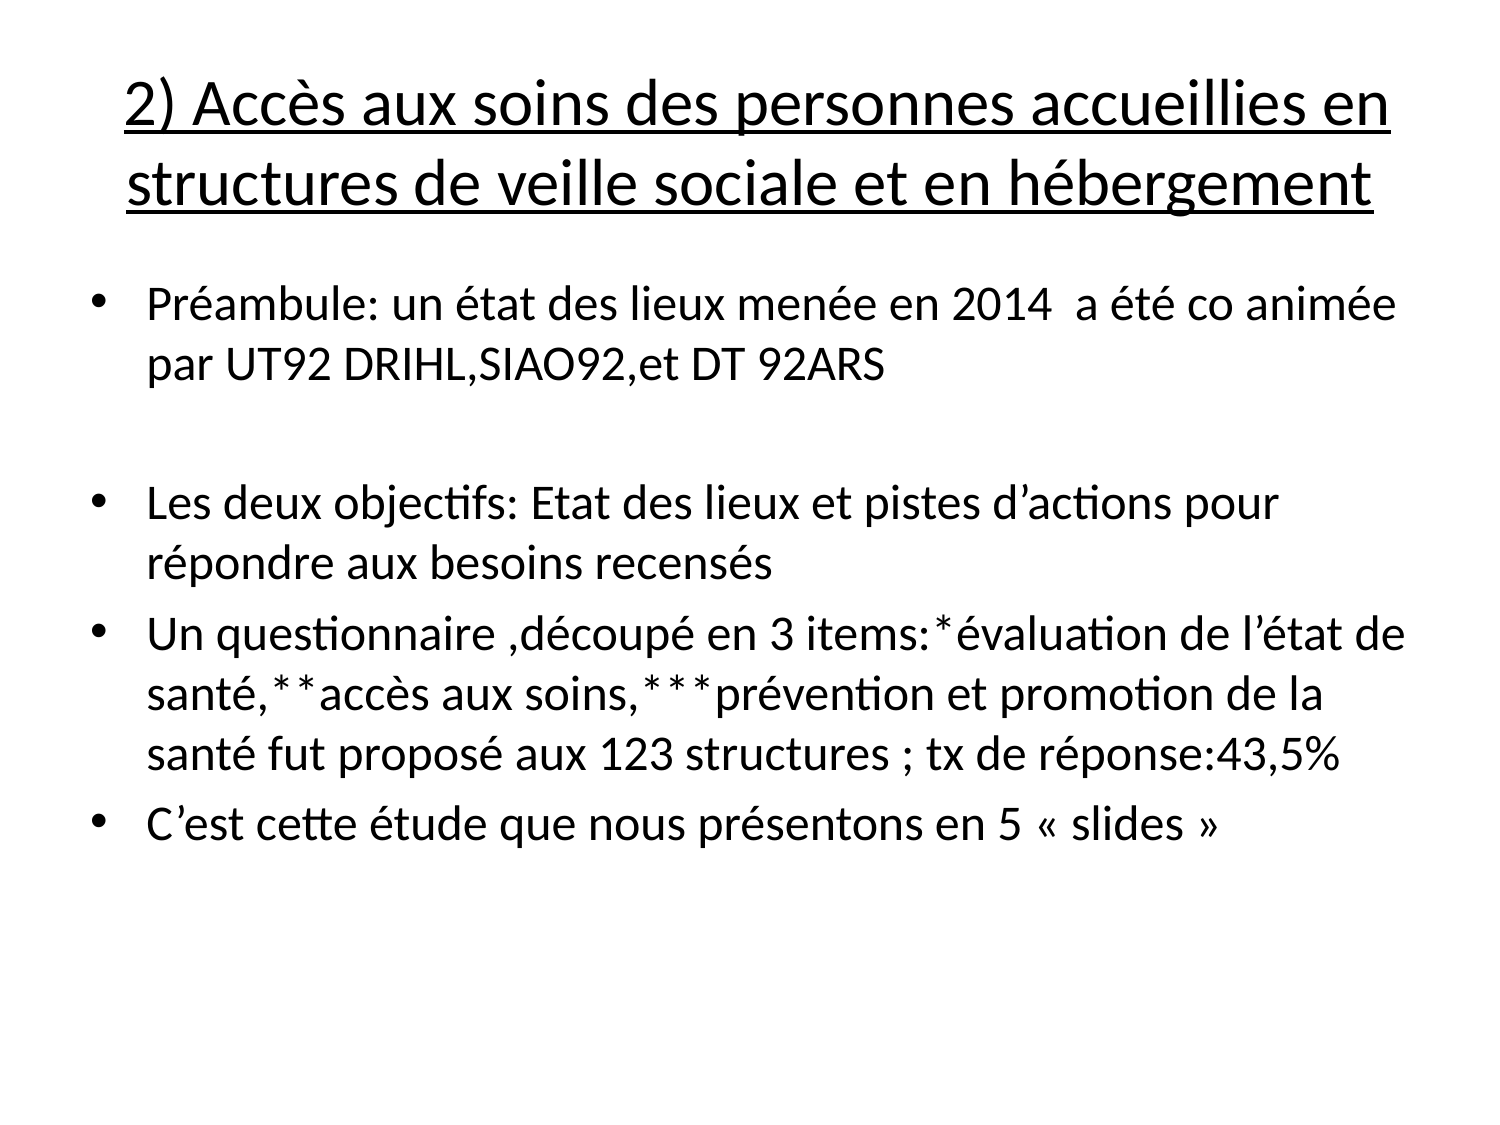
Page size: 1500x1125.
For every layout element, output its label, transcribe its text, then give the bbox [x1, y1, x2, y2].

list Préambule: un état des lieux menée en 2014 a été co animée par UT92 DRIHL,SIAO92,et DT 92ARS Les deux objectifs: Etat des lieux et pistes d’actions pour répondre aux besoins recensés Un questionnaire ,découpé en 3 items:*évaluation de l’état de santé,**accès aux soins,***prévention et promotion de la santé fut proposé aux 123 structures ; tx de réponse:43,5% C’est cette étude que nous présentons en 5 « slides » [75, 262, 1425, 1005]
title 2) Accès aux soins des personnes accueillies en structures de veille sociale et en hébergement [75, 45, 1425, 233]
